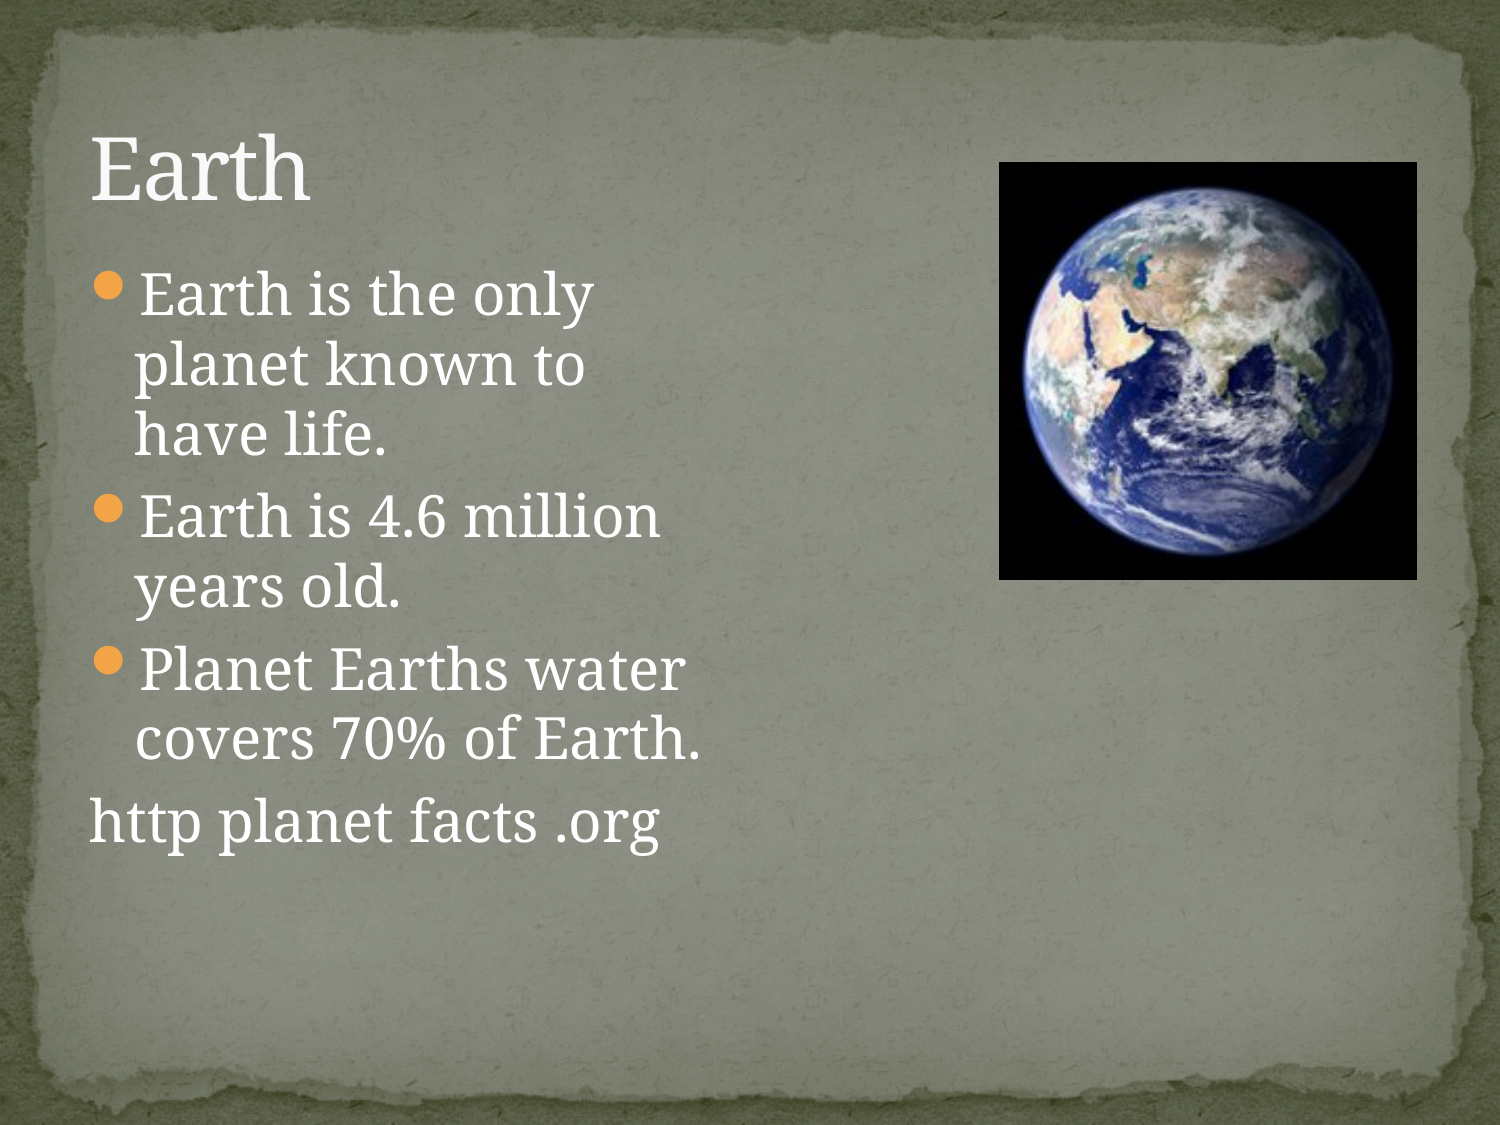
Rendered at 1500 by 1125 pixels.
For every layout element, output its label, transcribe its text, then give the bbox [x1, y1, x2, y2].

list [1002, 165, 1416, 579]
title Earth [74, 24, 1425, 225]
list Earth is the only planet known to have life. Earth is 4.6 million years old. Planet Earths water covers 70% of Earth. http planet facts .org [75, 249, 741, 1000]
